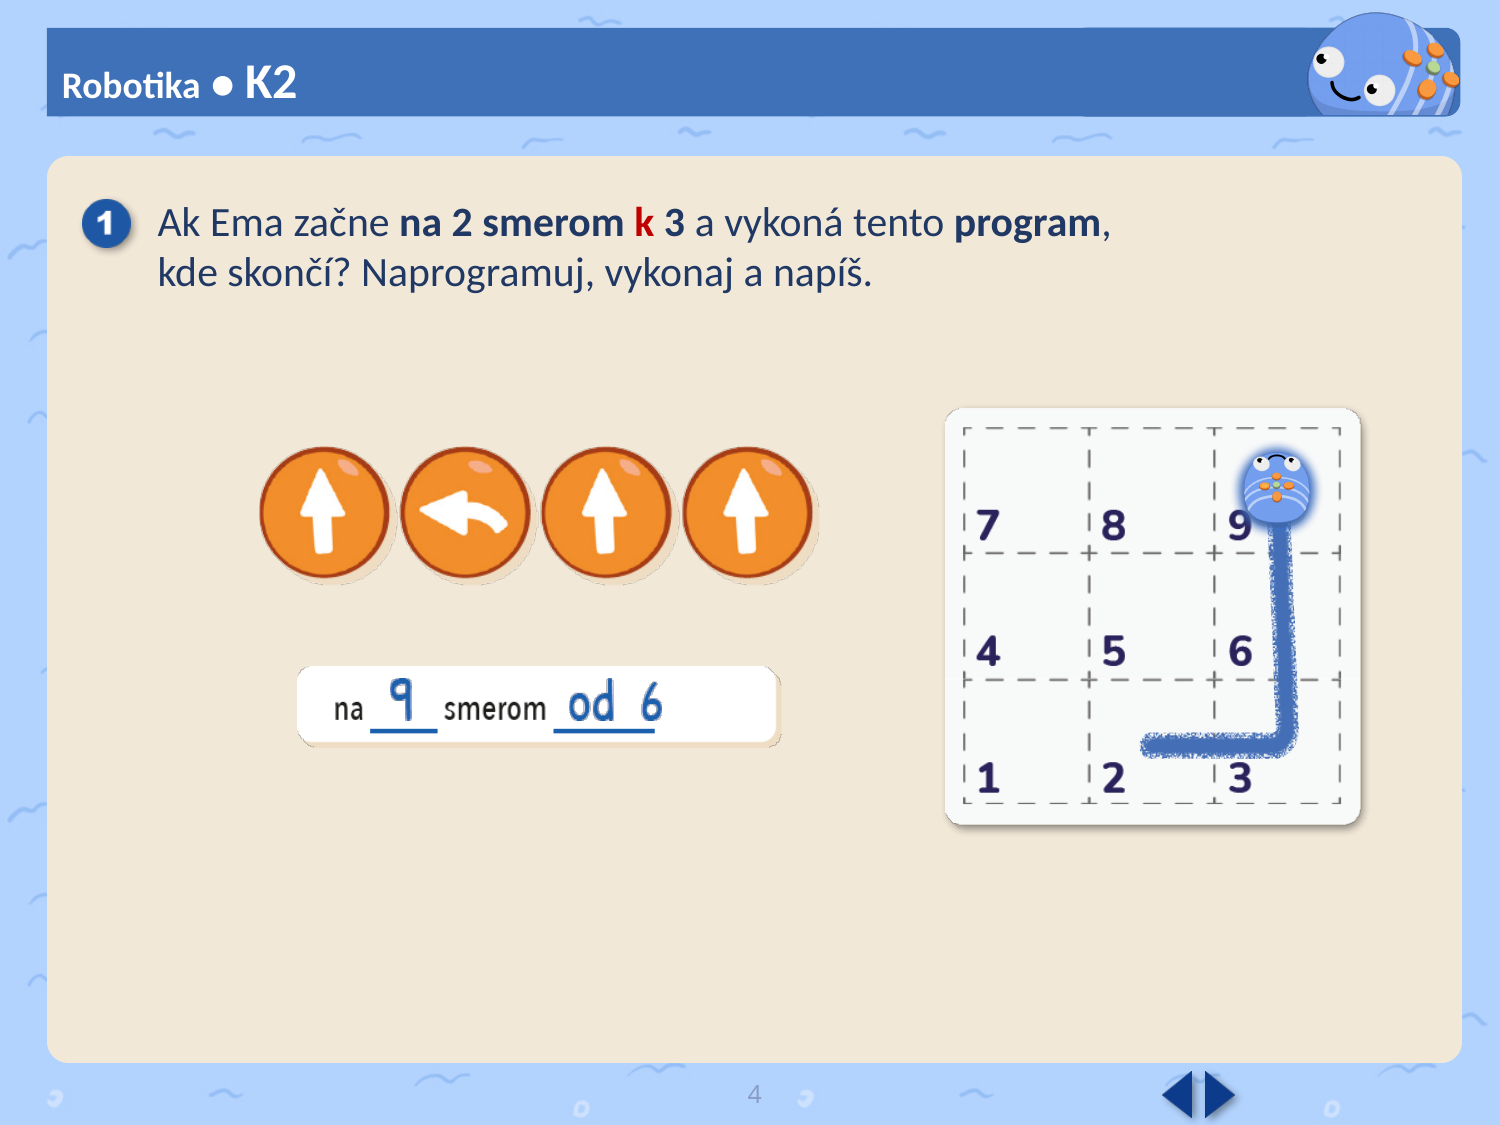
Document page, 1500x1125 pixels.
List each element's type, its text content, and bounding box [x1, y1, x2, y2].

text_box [297, 666, 782, 749]
slide_number 4 [718, 1065, 792, 1125]
title Robotika ● K2 [46, 27, 1307, 117]
list Ak Ema začne na 2 smerom k 3 a vykoná tento program, kde skončí? Naprogramuj, vykonaj a napíš. [47, 156, 1462, 1063]
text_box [945, 408, 1366, 829]
picture [0, 0, 1500, 1125]
